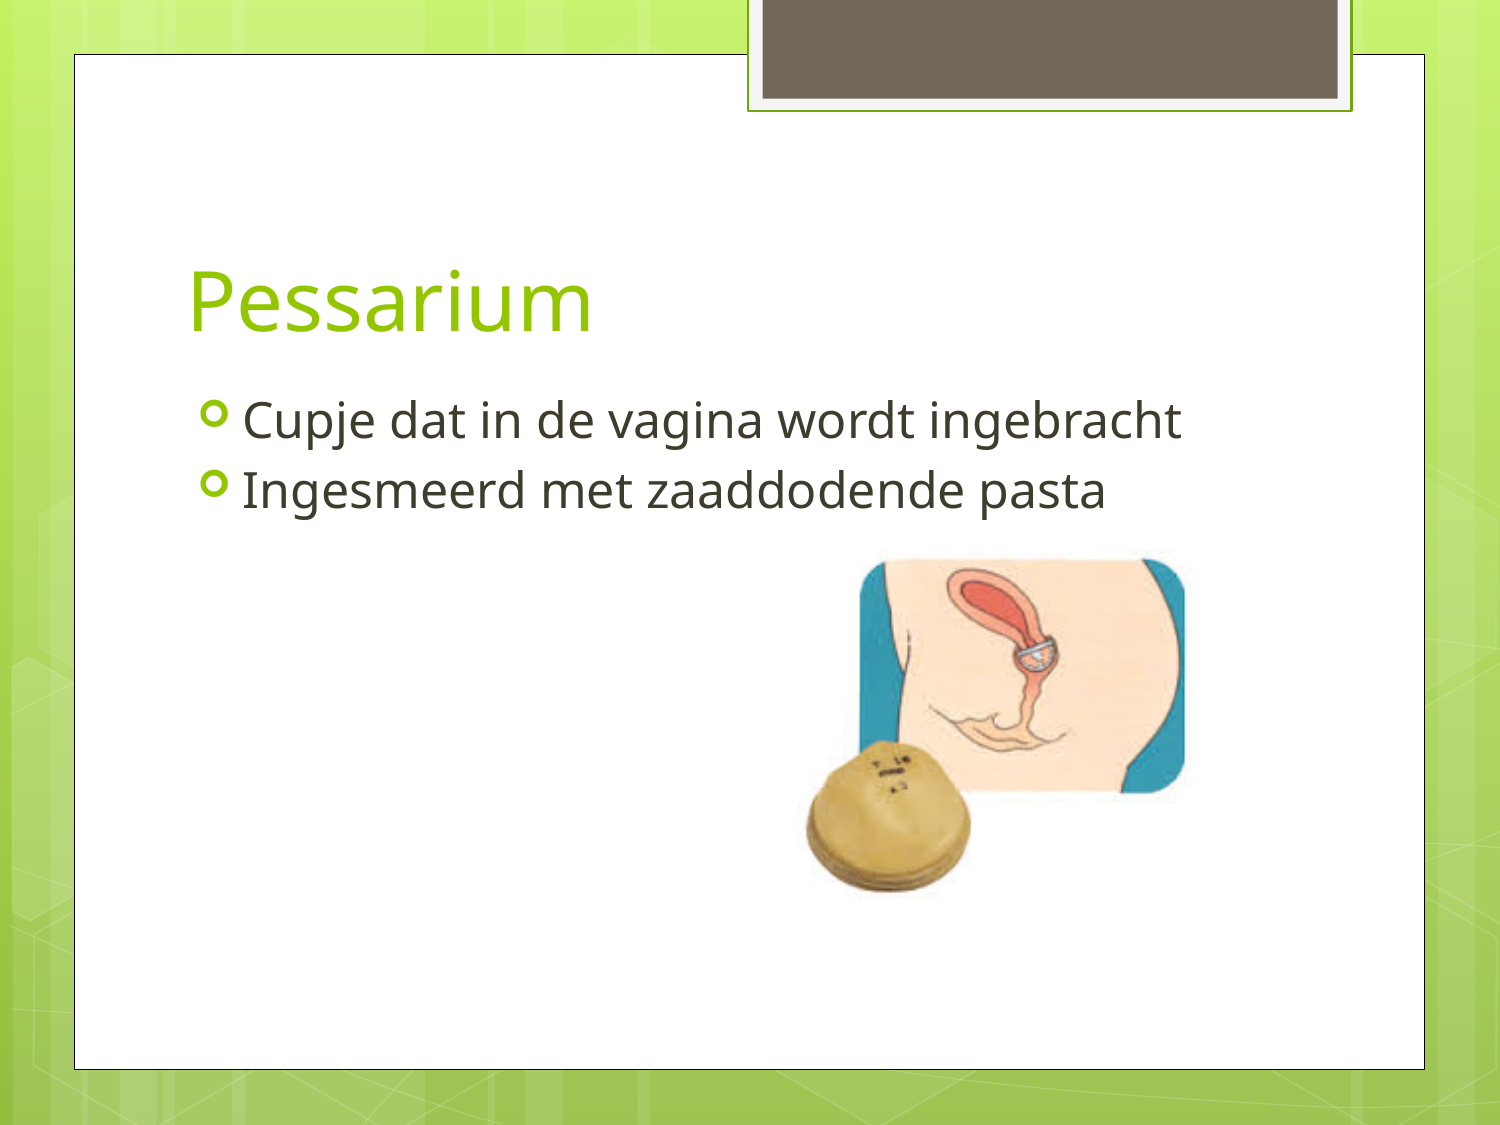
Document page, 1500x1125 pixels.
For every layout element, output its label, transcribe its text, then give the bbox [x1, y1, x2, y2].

title Pessarium [171, 168, 1324, 357]
picture [796, 550, 1193, 899]
list Cupje dat in de vagina wordt ingebracht Ingesmeerd met zaaddodende pasta [171, 381, 1283, 957]
